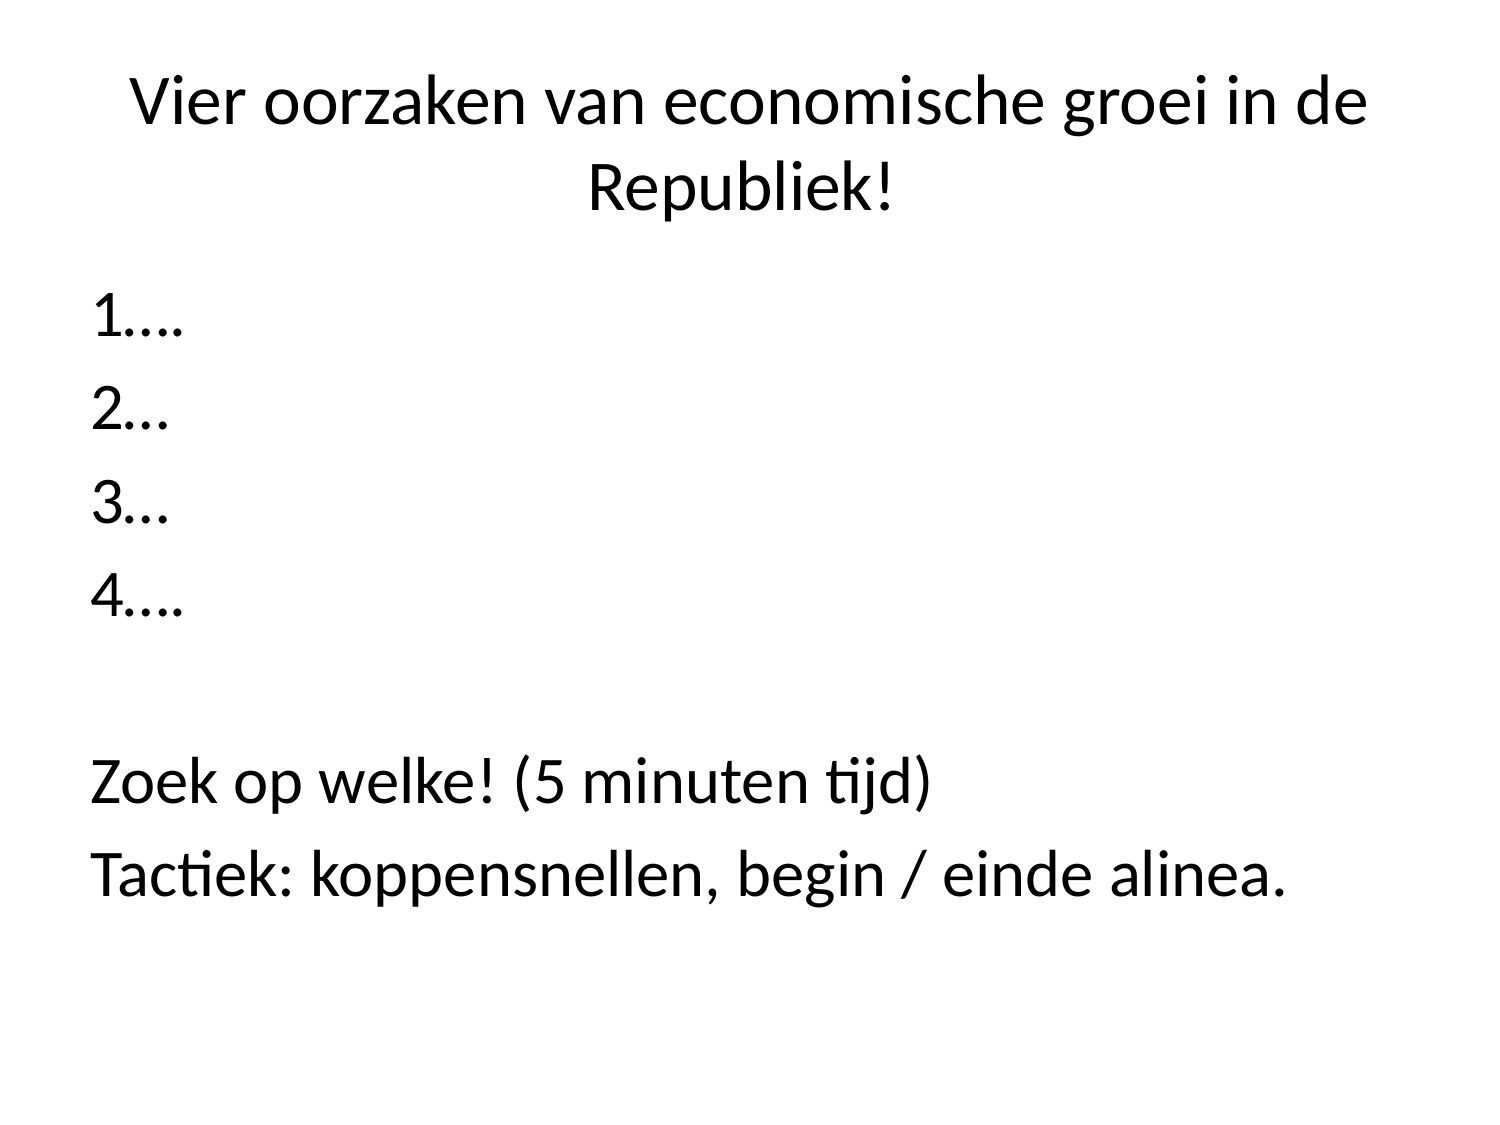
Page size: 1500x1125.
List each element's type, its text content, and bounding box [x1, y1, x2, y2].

list 1…. 2… 3… 4…. Zoek op welke! (5 minuten tijd) Tactiek: koppensnellen, begin / einde alinea. [75, 262, 1425, 1005]
title Vier oorzaken van economische groei in de Republiek! [75, 45, 1425, 233]
